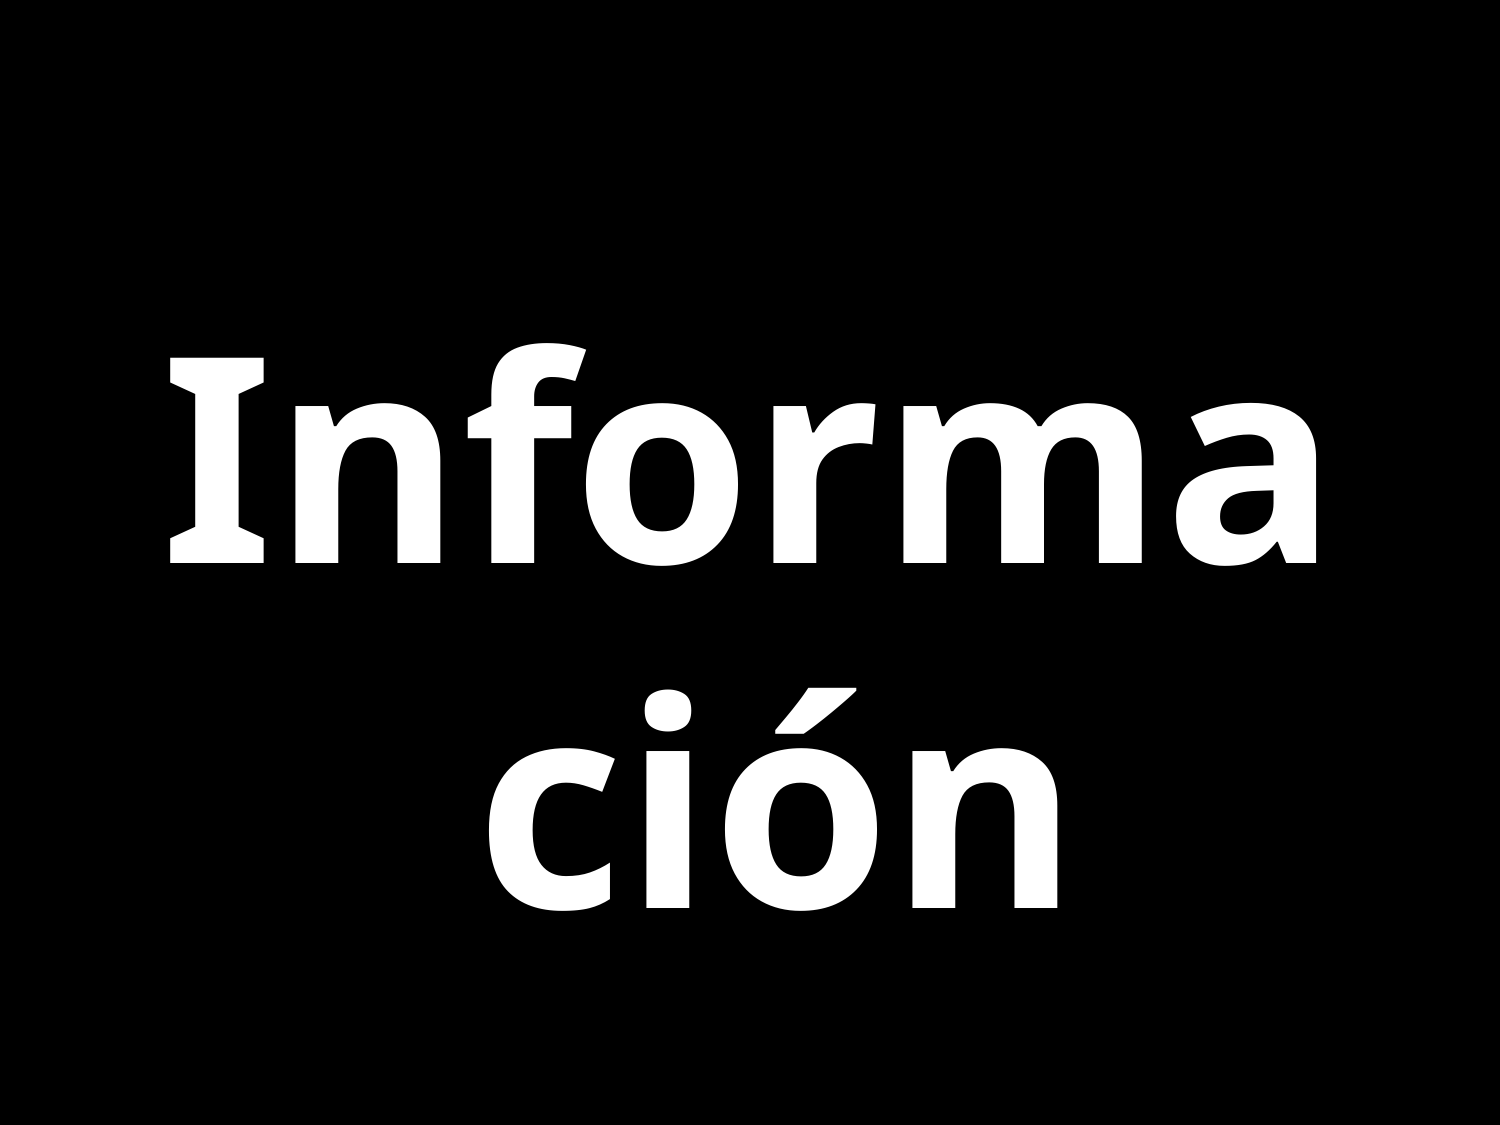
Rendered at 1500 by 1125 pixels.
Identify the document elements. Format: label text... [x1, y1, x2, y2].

list Información [75, 268, 1425, 776]
